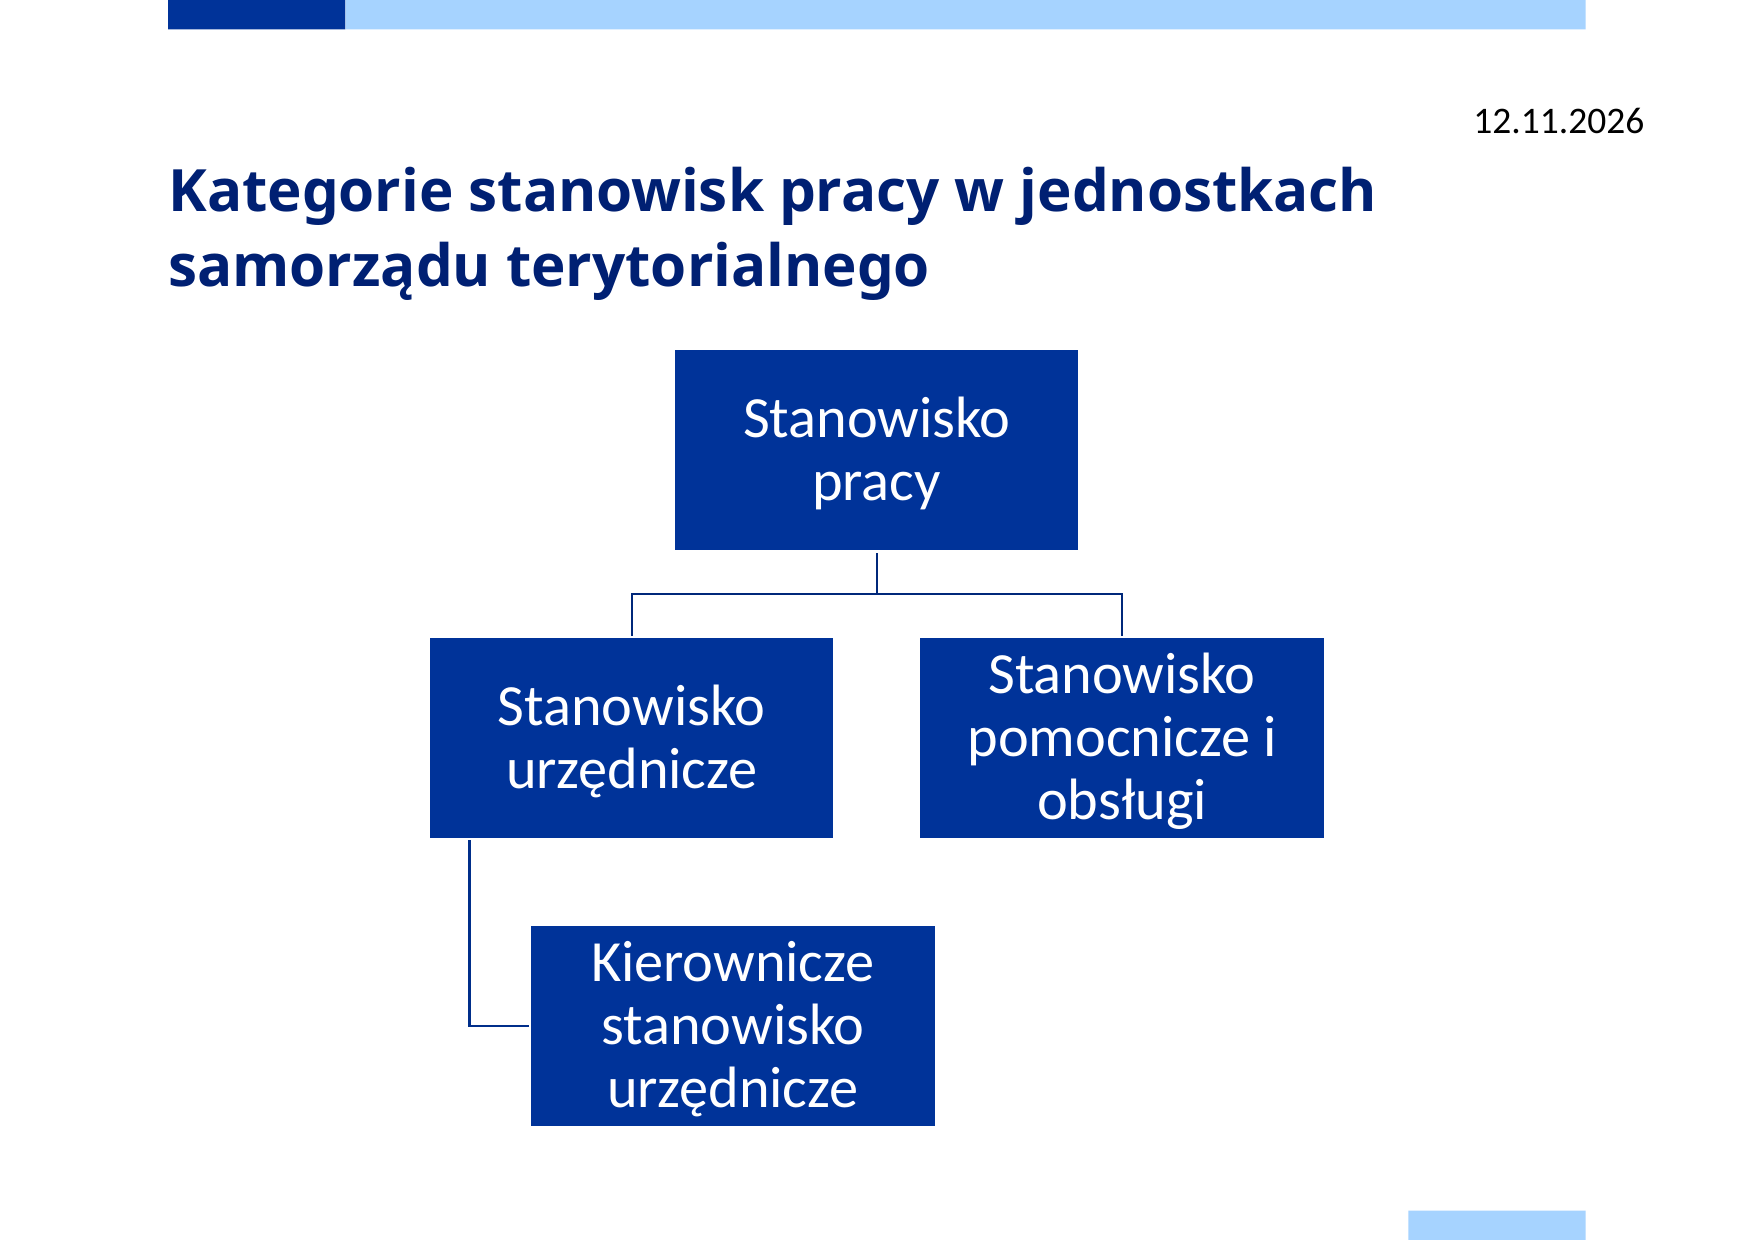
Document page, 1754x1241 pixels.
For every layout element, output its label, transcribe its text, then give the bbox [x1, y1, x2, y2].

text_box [292, 348, 1462, 1128]
title Kategorie stanowisk pracy w jednostkach samorządu terytorialnego [168, 147, 1586, 325]
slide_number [1458, 88, 1754, 149]
